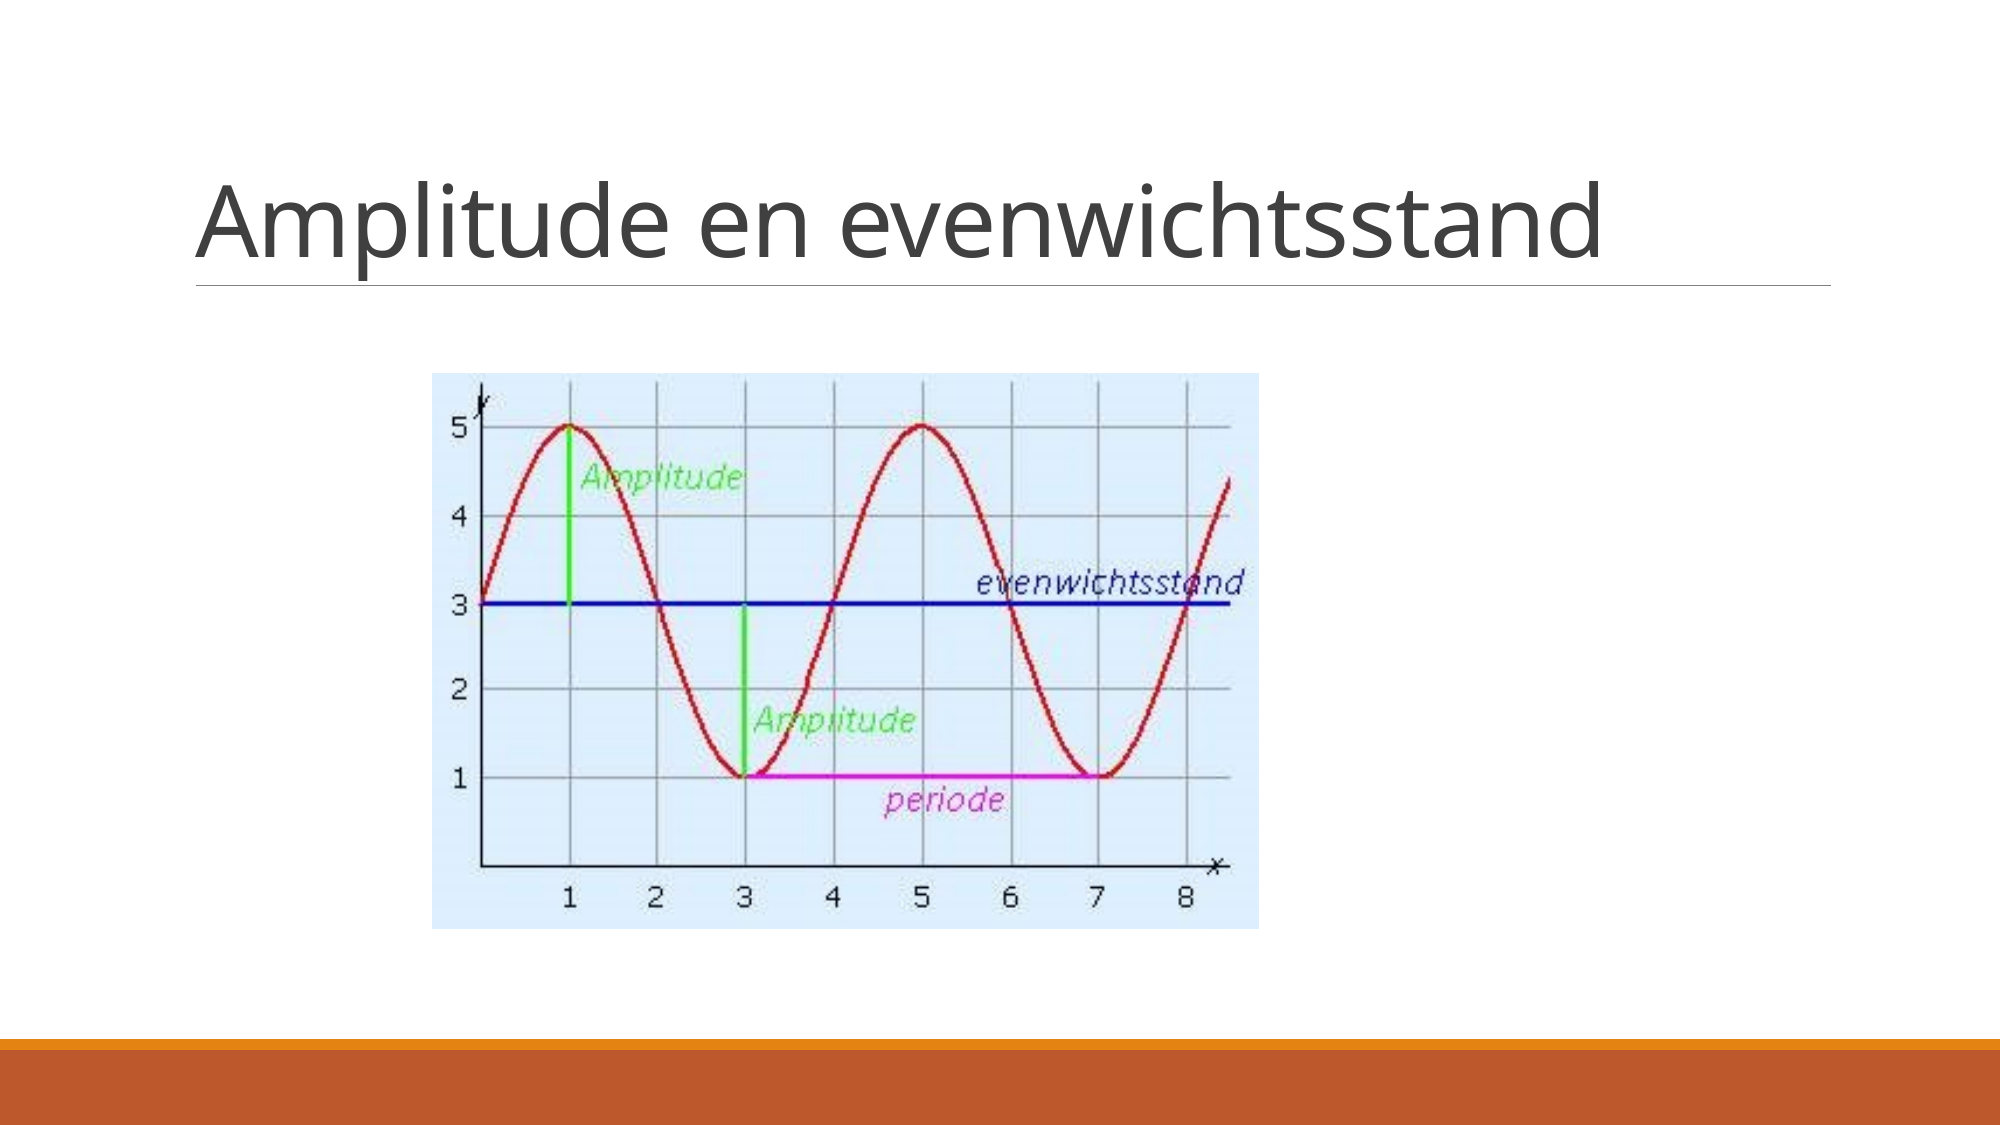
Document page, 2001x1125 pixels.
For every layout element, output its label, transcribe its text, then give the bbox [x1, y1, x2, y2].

picture [432, 372, 1260, 930]
title Amplitude en evenwichtsstand [180, 47, 1830, 285]
